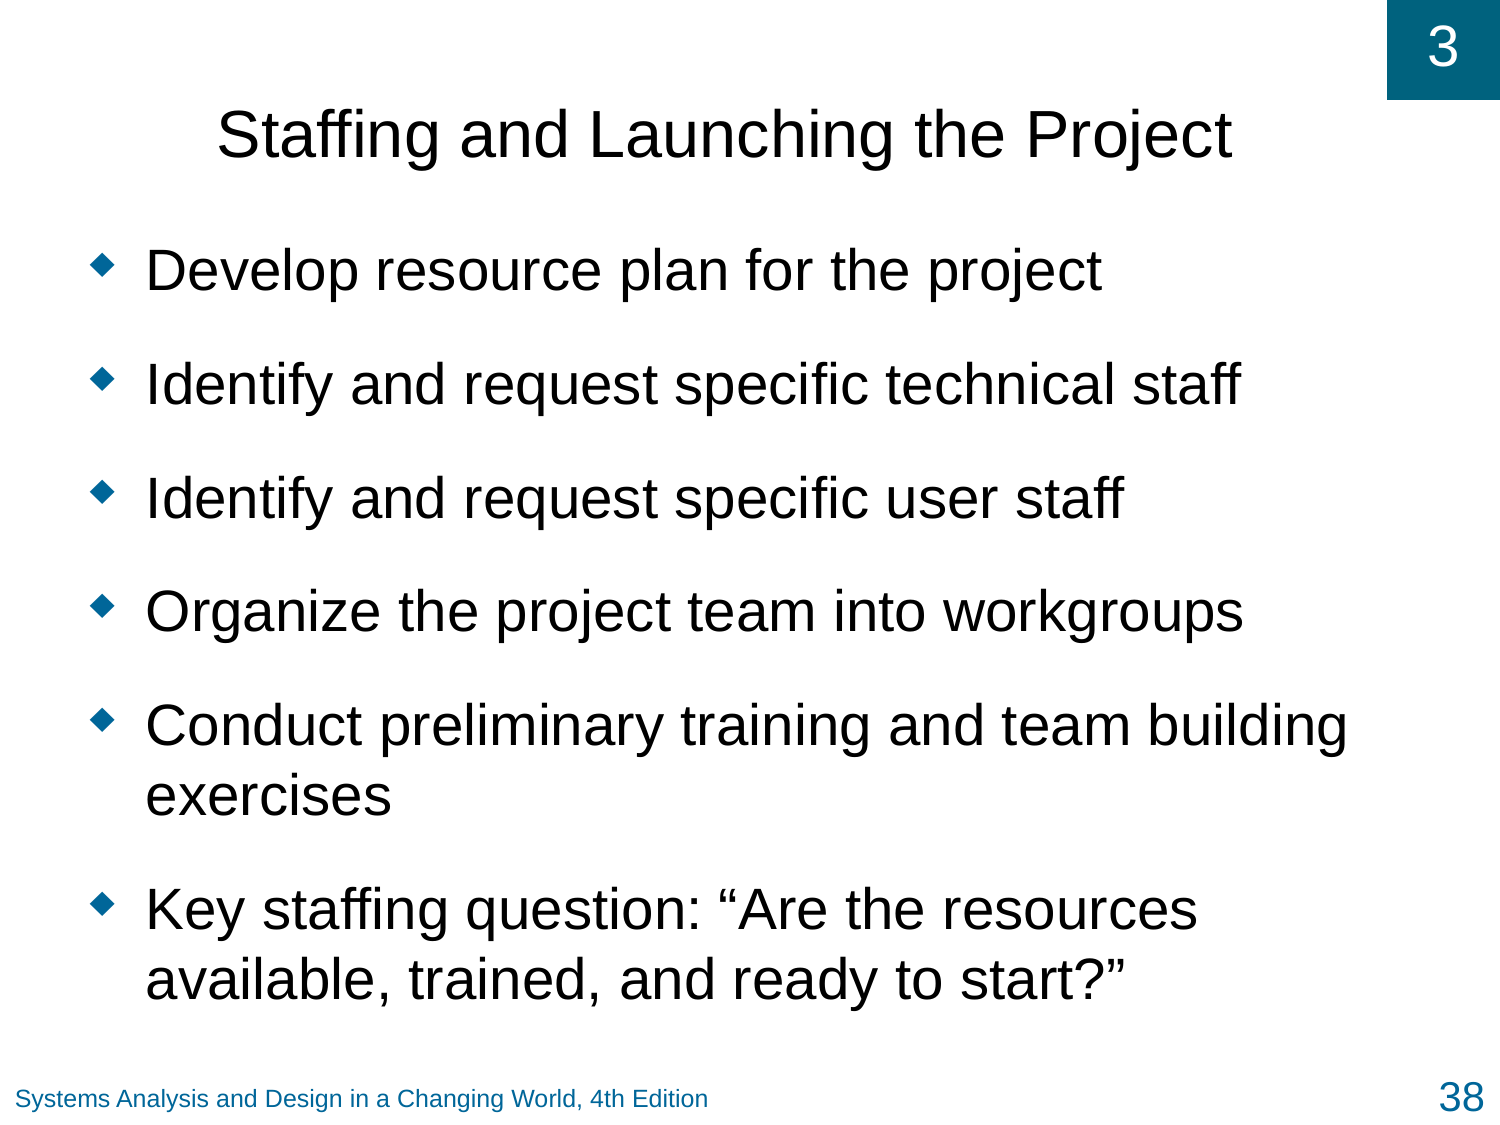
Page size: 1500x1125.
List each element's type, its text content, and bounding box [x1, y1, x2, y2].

title Staffing and Launching the Project [74, 37, 1376, 224]
list Develop resource plan for the project Identify and request specific technical staff Identify and request specific user staff Organize the project team into workgroups Conduct preliminary training and team building exercises Key staffing question: “Are the resources available, trained, and ready to start?” [74, 224, 1451, 1038]
footer Systems Analysis and Design in a Changing World, 4th Edition [0, 1074, 1138, 1125]
slide_number 38 [1149, 1062, 1500, 1125]
